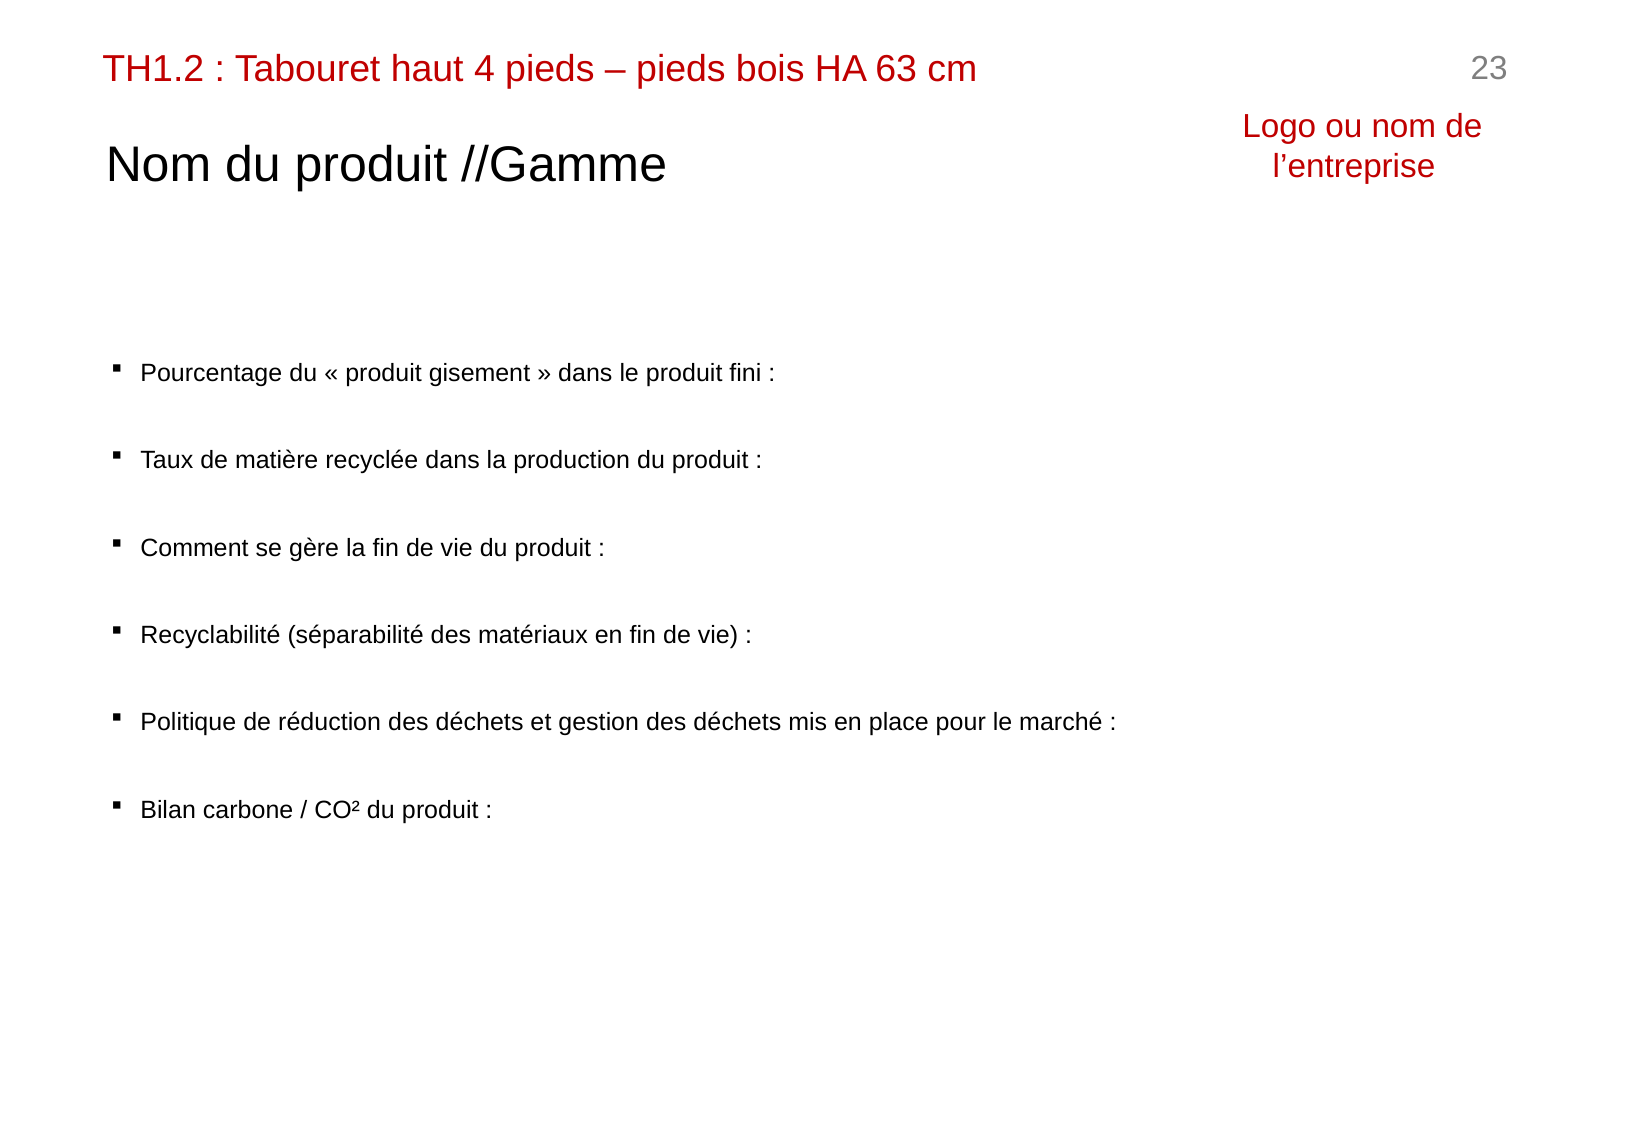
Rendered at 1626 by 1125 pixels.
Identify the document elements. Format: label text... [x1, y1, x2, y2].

text_box Logo ou nom de l’entreprise [1141, 91, 1567, 197]
text_box Pourcentage du « produit gisement » dans le produit fini : Taux de matière recyclée dans la production du produit : Comment se gère la fin de vie du produit : Recyclabilité (séparabilité des matériaux en fin de vie) : Politique de réduction des déchets et gestion des déchets mis en place pour le marché : Bilan carbone / CO² du produit : [81, 304, 1333, 1067]
slide_number 23 [1426, 19, 1523, 91]
title TH1.2 : Tabouret haut 4 pieds – pieds bois HA 63 cm [102, 19, 1426, 109]
list Nom du produit //Gamme [91, 109, 1523, 215]
